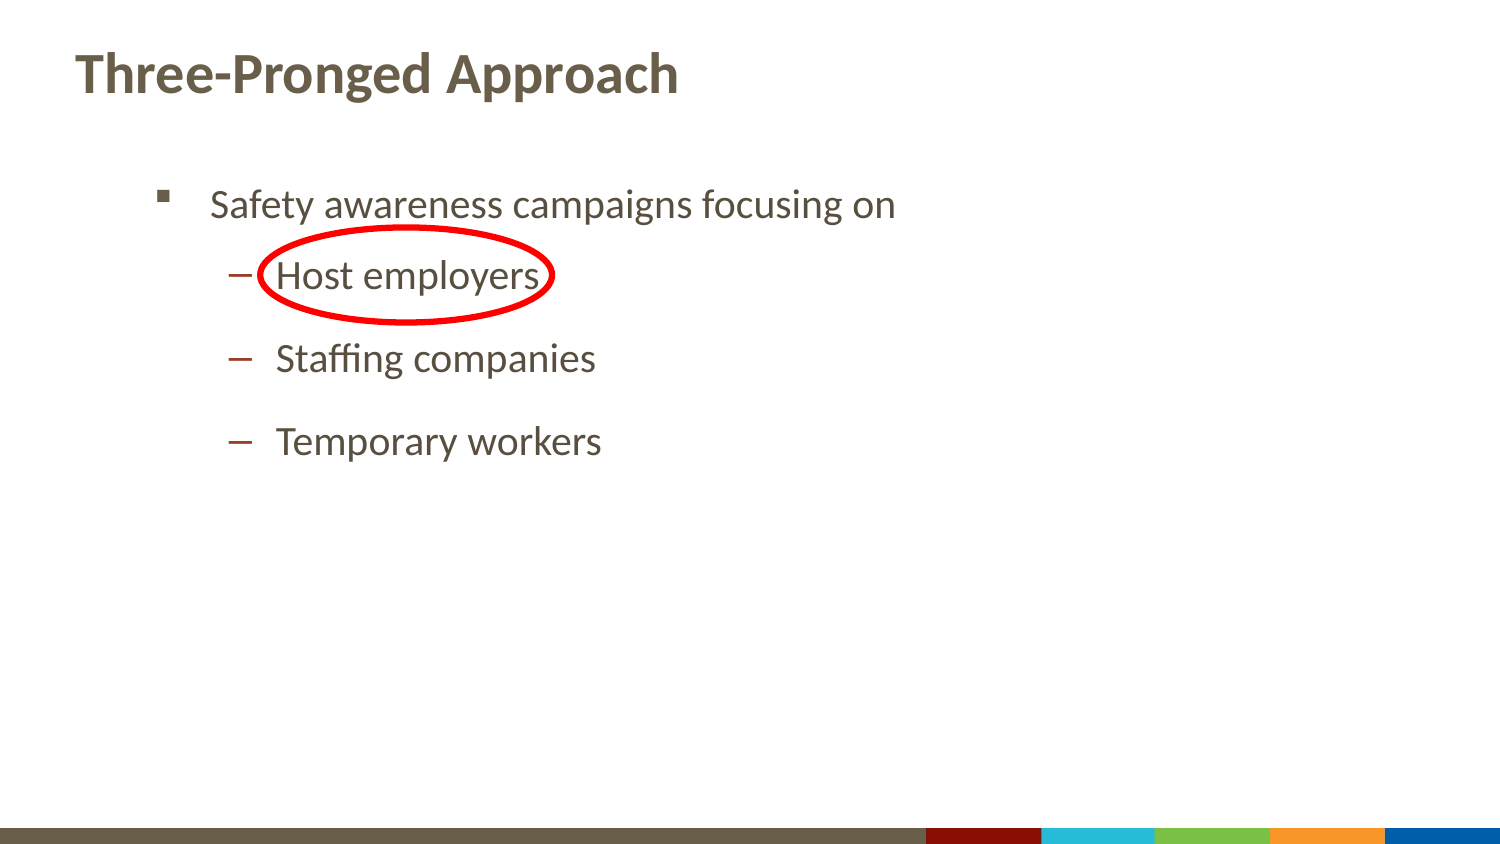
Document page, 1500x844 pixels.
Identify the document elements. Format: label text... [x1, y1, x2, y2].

picture [0, 828, 1500, 844]
title Three-Pronged Approach [61, 34, 1412, 113]
text_box [258, 225, 555, 325]
list Safety awareness campaigns focusing on Host employers Staffing companies Temporary workers [138, 169, 1061, 501]
